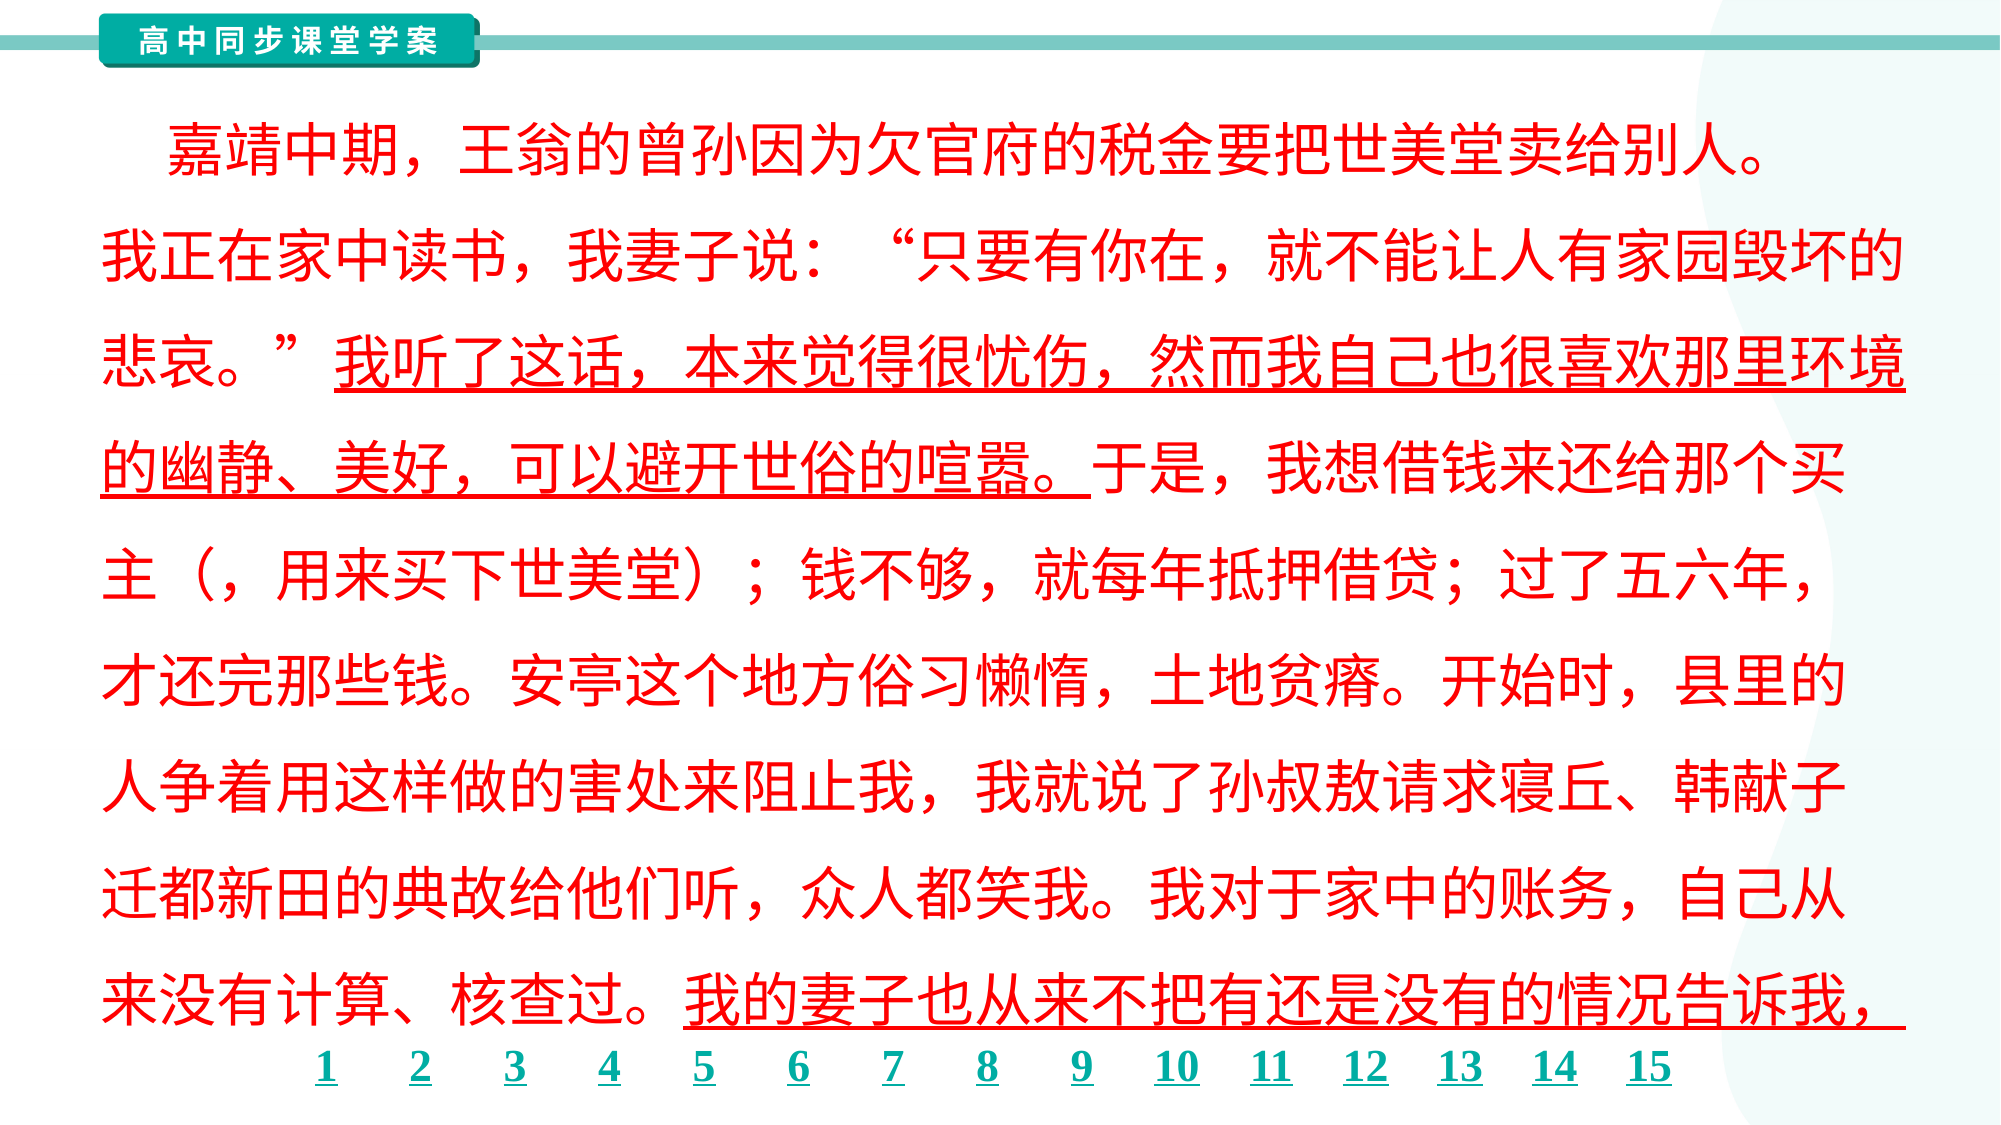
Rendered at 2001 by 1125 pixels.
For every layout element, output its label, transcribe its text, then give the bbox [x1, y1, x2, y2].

text_box 嘉靖中期，王翁的曾孙因为欠官府的税金要把世美堂卖给别人。 我正在家中读书，我妻子说：“只要有你在，就不能让人有家园毁坏的 悲哀。”我听了这话，本来觉得很忧伤，然而我自己也很喜欢那里环境 的幽静、美好，可以避开世俗的喧嚣。于是，我想借钱来还给那个买 主（，用来买下世美堂）；钱不够，就每年抵押借贷；过了五六年， 才还完那些钱。安亭这个地方俗习懒惰，土地贫瘠。开始时，县里的 人争着用这样做的害处来阻止我，我就说了孙叔敖请求寝丘、韩献子 迁都新田的典故给他们听，众人都笑我。我对于家中的账务，自己从 来没有计算、核查过。我的妻子也从来不把有还是没有的情况告诉我， [100, 76, 1899, 1033]
picture [0, 0, 2000, 1125]
